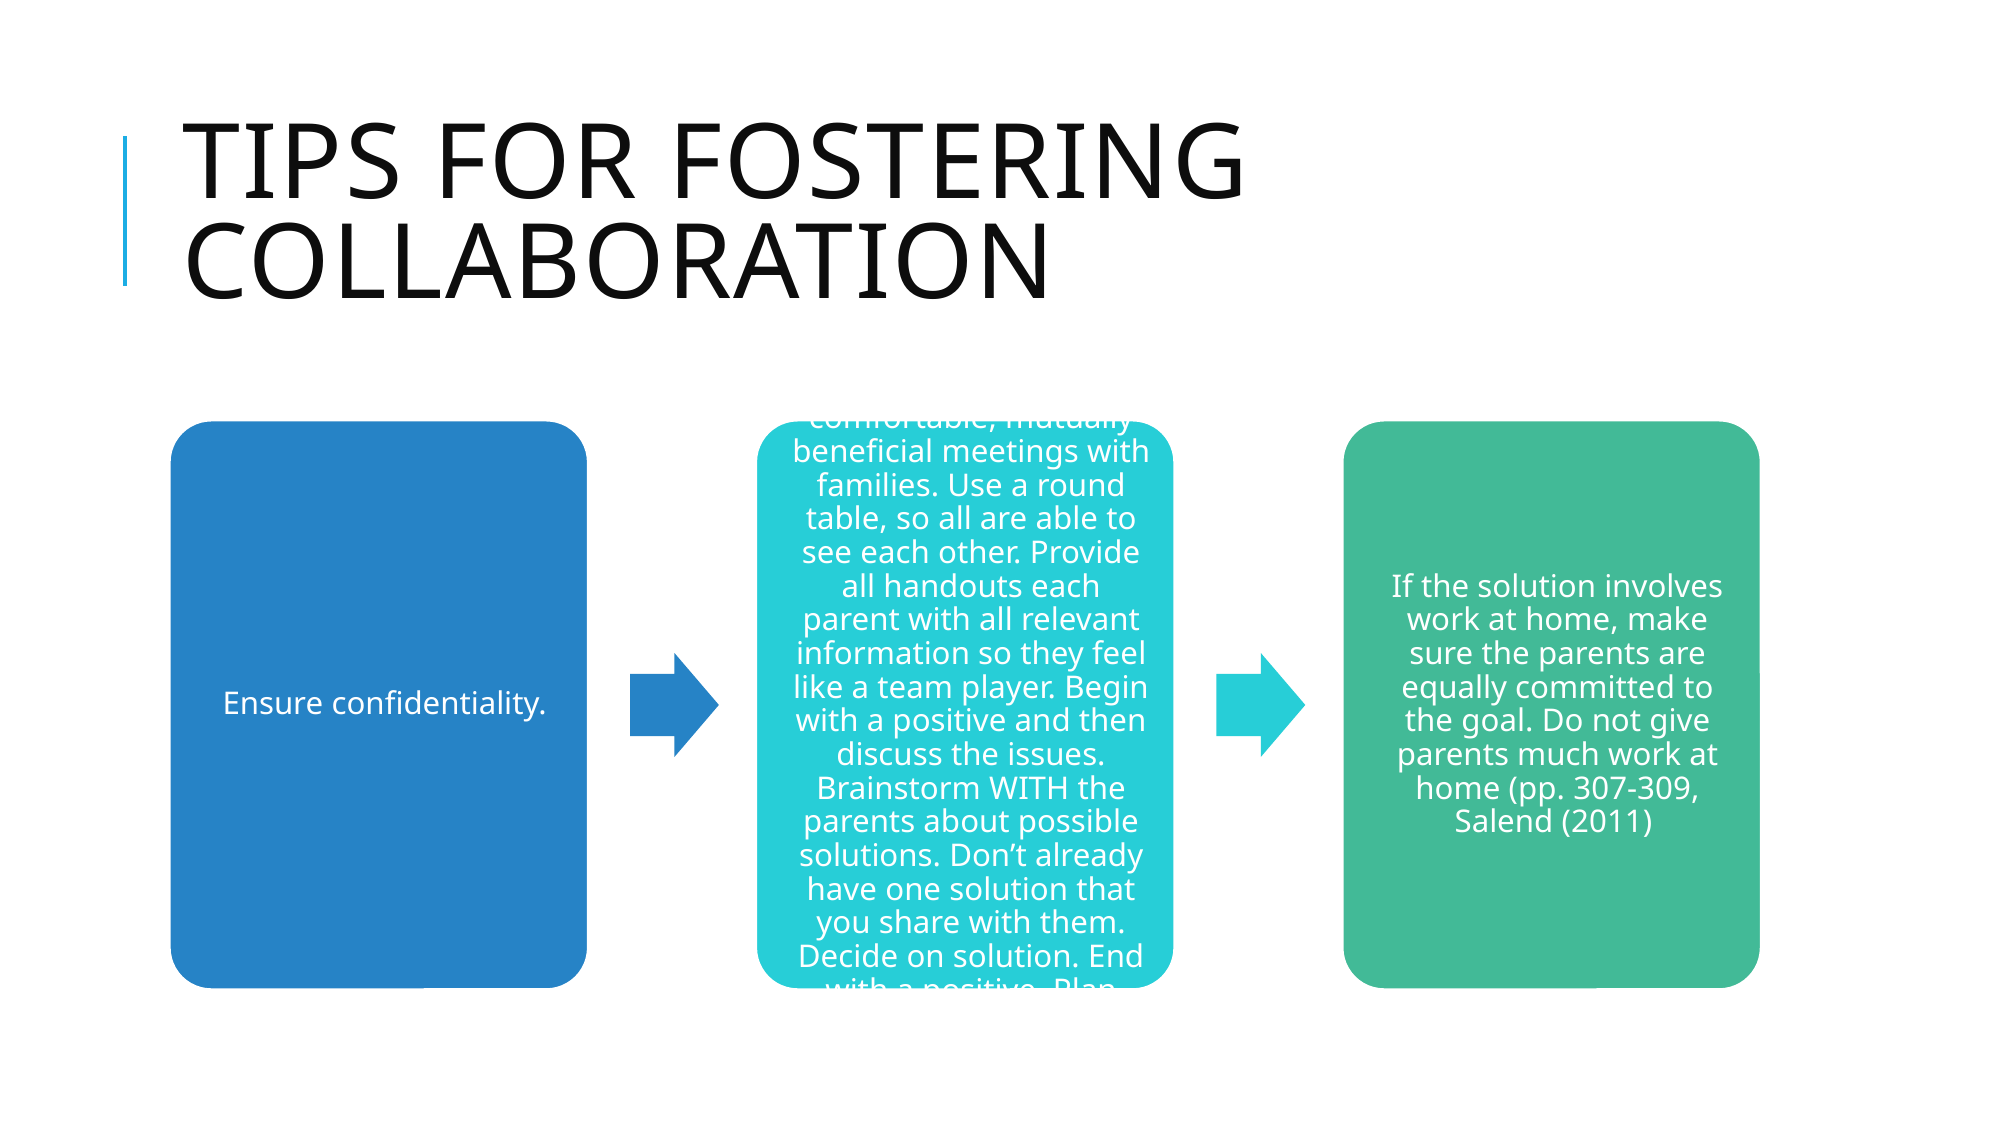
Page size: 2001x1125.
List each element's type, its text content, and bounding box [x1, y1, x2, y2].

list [167, 374, 1763, 1036]
title Tips for fostering collaboration [168, 96, 1763, 342]
